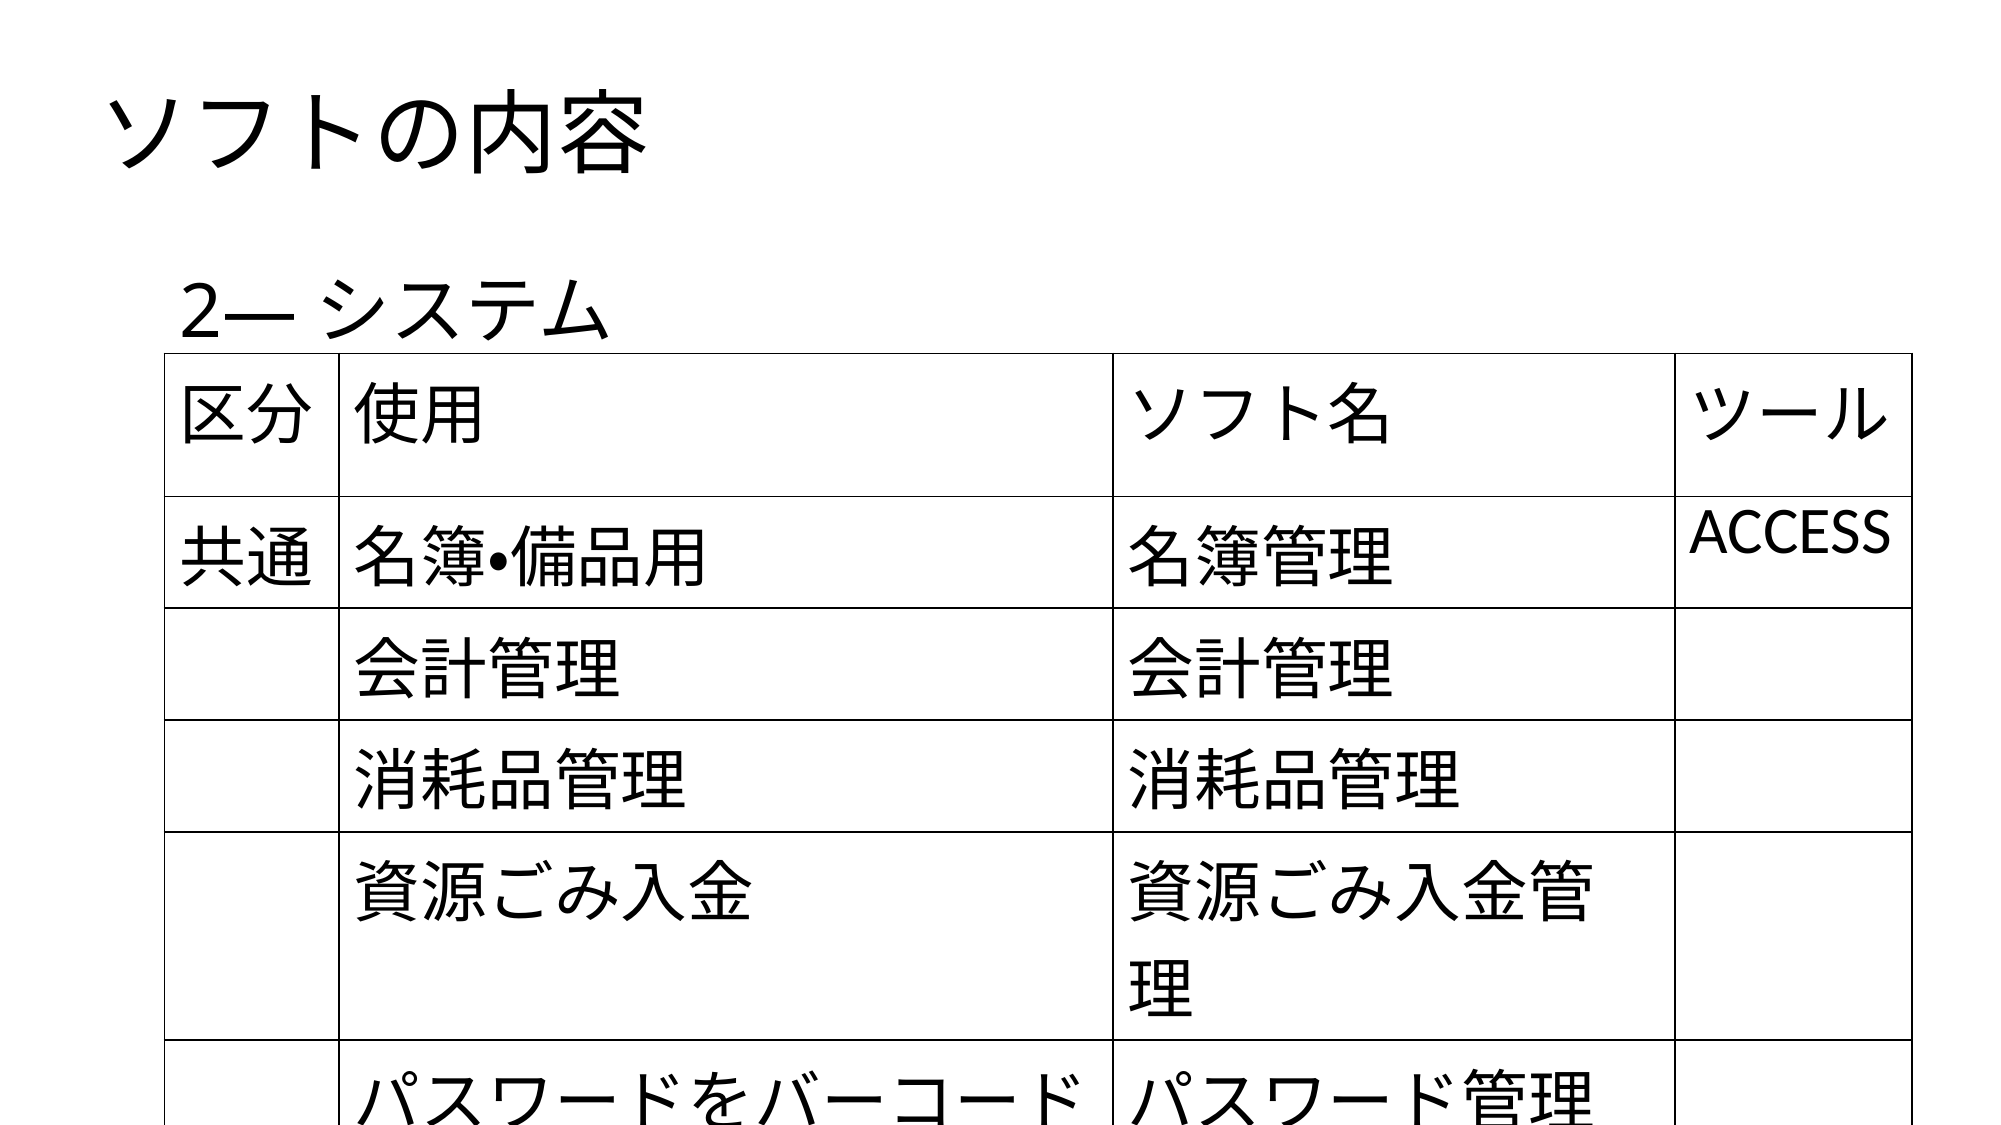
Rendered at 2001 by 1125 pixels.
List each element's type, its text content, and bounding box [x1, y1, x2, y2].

table_header ツール [1676, 354, 1911, 496]
table_cell [165, 721, 338, 831]
table_header ソフト名 [1114, 354, 1674, 496]
table_cell ACCESS [1676, 497, 1911, 607]
table_cell パスワードをバーコード化 [340, 1041, 1112, 1125]
title ソフトの内容 [83, 68, 1581, 204]
table_cell 会計管理 [1114, 609, 1674, 719]
table_cell 資源ごみ入金 [340, 833, 1112, 1039]
table_cell 共通 [165, 497, 338, 607]
table_cell [165, 609, 338, 719]
table_cell 資源ごみ入金管理 [1114, 833, 1674, 1039]
table_cell [1676, 1041, 1911, 1125]
text_box 2—システム [164, 245, 1662, 353]
table_cell 名簿・備品用 [340, 497, 1112, 607]
table_header 使用 [340, 354, 1112, 496]
table_cell 消耗品管理 [340, 721, 1112, 831]
table_cell 消耗品管理 [1114, 721, 1674, 831]
table_cell [1676, 721, 1911, 831]
table_cell 会計管理 [340, 609, 1112, 719]
table_header 区分 [165, 354, 338, 496]
table_cell パスワード管理 [1114, 1041, 1674, 1125]
table_cell [1676, 833, 1911, 1039]
table_cell [165, 1041, 338, 1125]
table_cell [1676, 609, 1911, 719]
table_cell [165, 833, 338, 1039]
table_cell 名簿管理 [1114, 497, 1674, 607]
